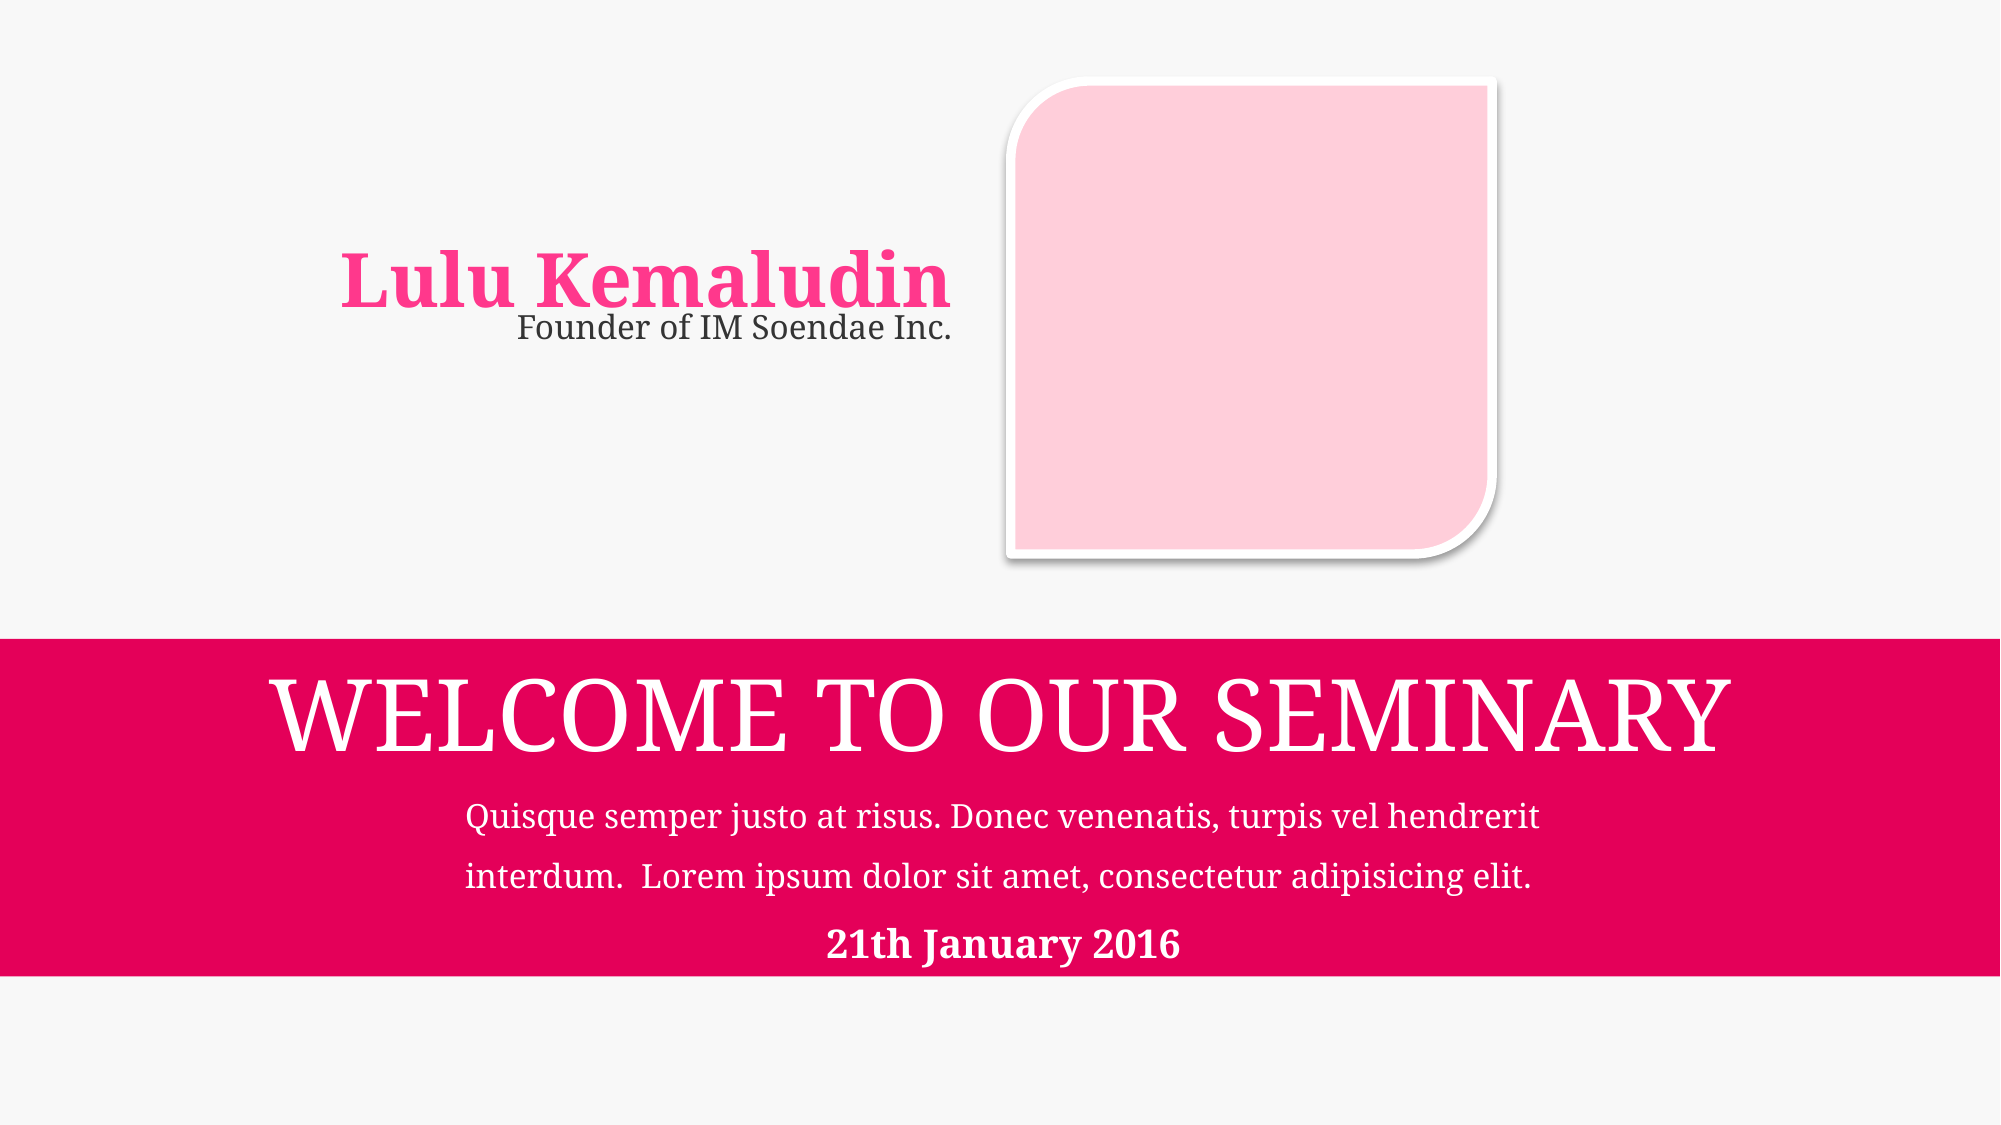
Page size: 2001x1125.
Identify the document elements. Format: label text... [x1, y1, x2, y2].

text_box Lulu Kemaludin [288, 177, 972, 276]
text_box Founder of IM Soendae Inc. [288, 276, 972, 357]
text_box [0, 638, 2000, 977]
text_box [972, 80, 1493, 555]
